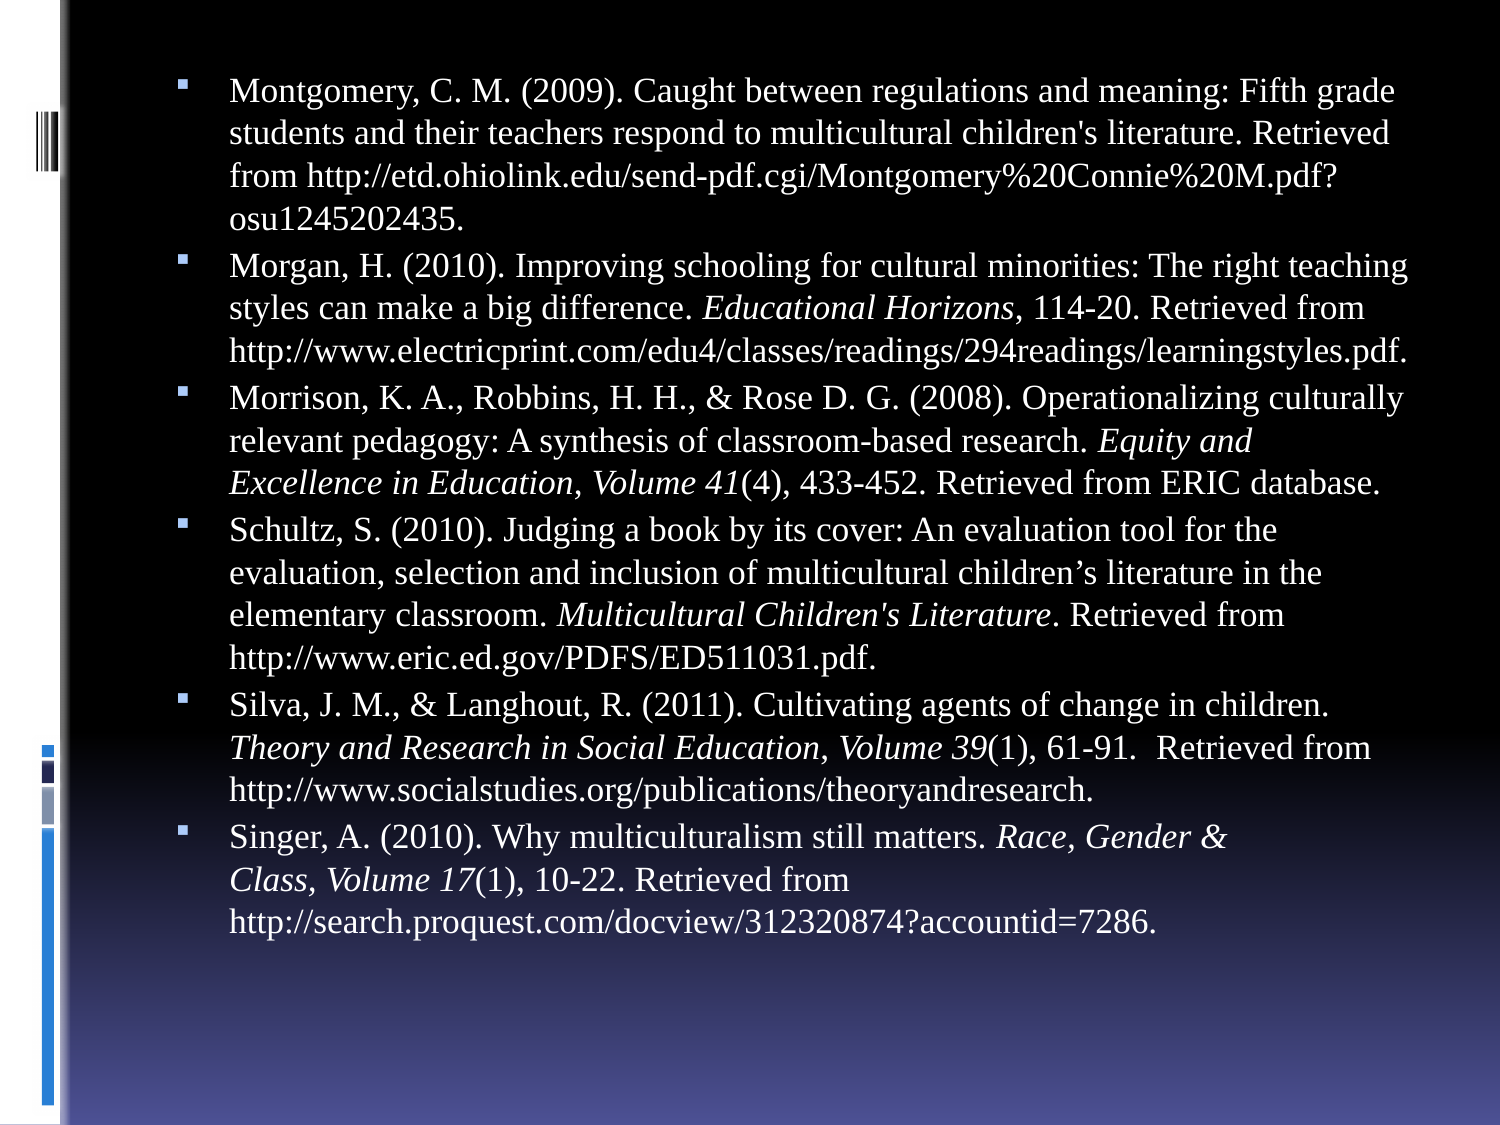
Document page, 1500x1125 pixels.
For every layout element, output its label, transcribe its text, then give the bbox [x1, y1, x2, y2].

list Montgomery, C. M. (2009). Caught between regulations and meaning: Fifth grade students and their teachers respond to multicultural children's literature. Retrieved from http://etd.ohiolink.edu/send-pdf.cgi/Montgomery%20Connie%20M.pdf?osu1245202435. Morgan, H. (2010). Improving schooling for cultural minorities: The right teaching styles can make a big difference. Educational Horizons, 114-20. Retrieved from http://www.electricprint.com/edu4/classes/readings/294readings/learningstyles.pdf. Morrison, K. A., Robbins, H. H., & Rose D. G. (2008). Operationalizing culturally relevant pedagogy: A synthesis of classroom-based research. Equity and Excellence in Education, Volume 41(4), 433-452. Retrieved from ERIC database. Schultz, S. (2010). Judging a book by its cover: An evaluation tool for the evaluation, selection and inclusion of multicultural children’s literature in the elementary classroom. Multicultural Children's Literature. Retrieved from http://www.eric.ed.gov/PDFS/ED511031.pdf. Silva, J. M., & Langhout, R. (2011). Cultivating agents of change in children. Theory and Research in Social Education, Volume 39(1), 61-91. Retrieved from http://www.socialstudies.org/publications/theoryandresearch. Singer, A. (2010). Why multiculturalism still matters. Race, Gender & Class, Volume 17(1), 10-22. Retrieved from http://search.proquest.com/docview/312320874?accountid=7286. [150, 12, 1425, 1063]
